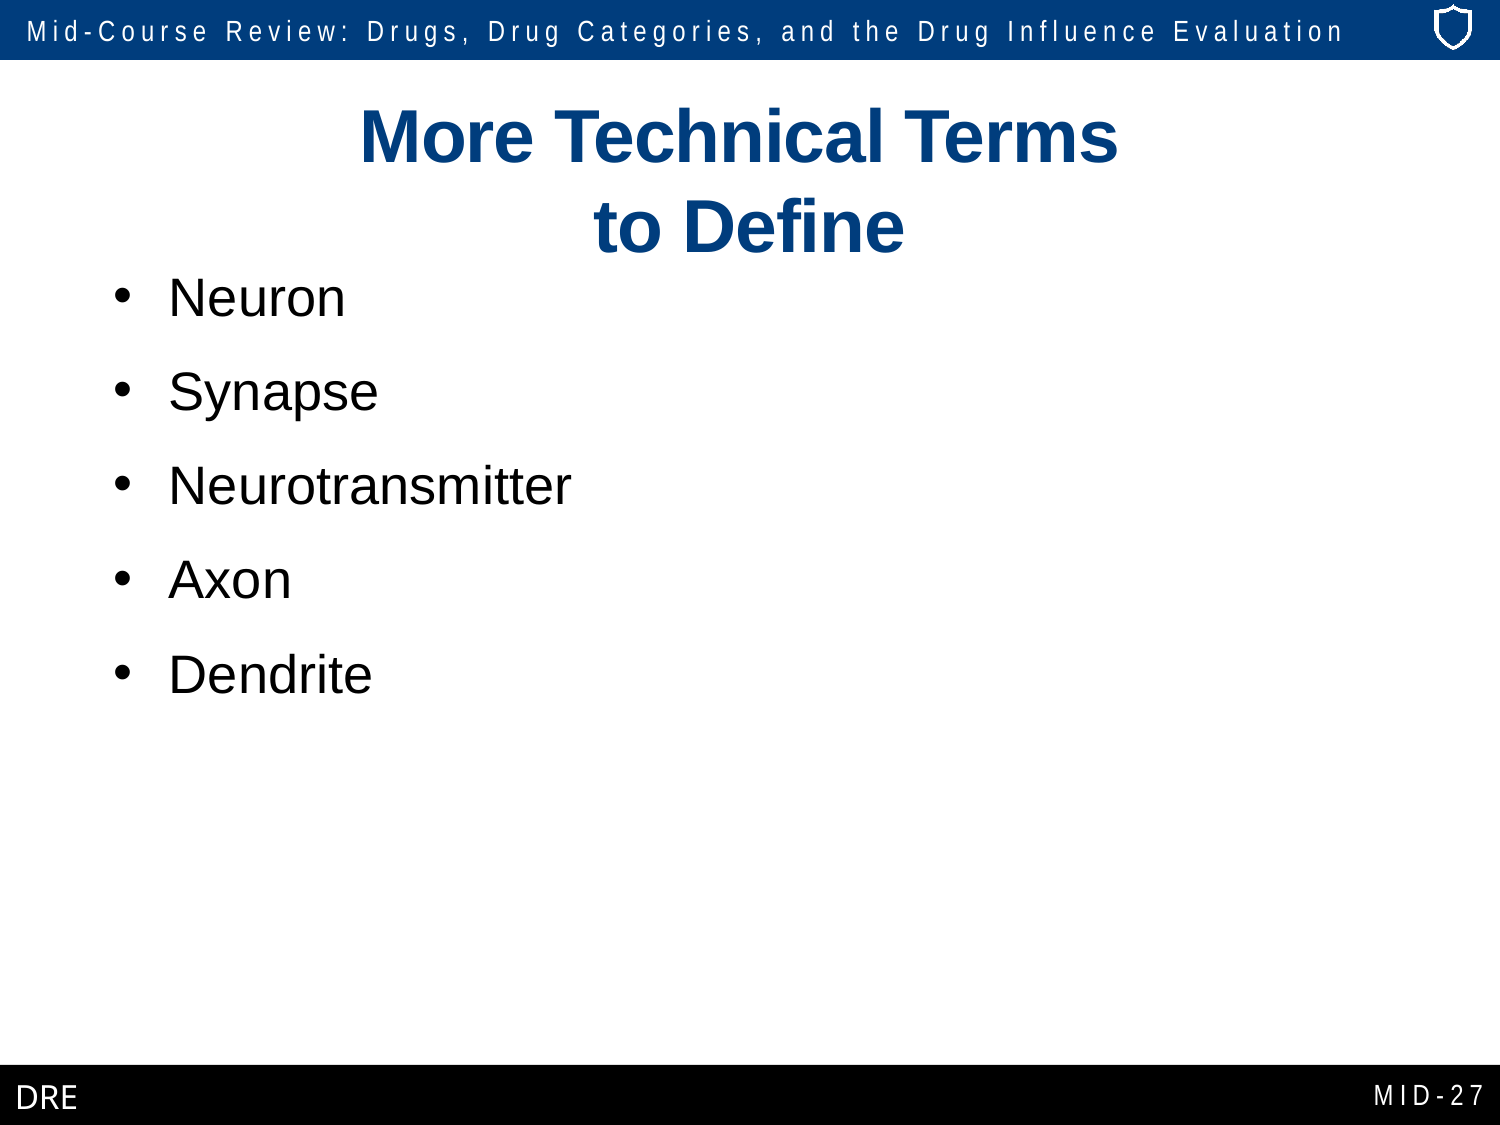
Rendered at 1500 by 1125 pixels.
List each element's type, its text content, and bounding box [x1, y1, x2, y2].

list Neuron Synapse Neurotransmitter Axon Dendrite [75, 254, 1425, 1005]
slide_number MID-27 [1218, 1063, 1499, 1124]
title More Technical Terms to Define [75, 75, 1425, 254]
picture [1434, 4, 1472, 50]
